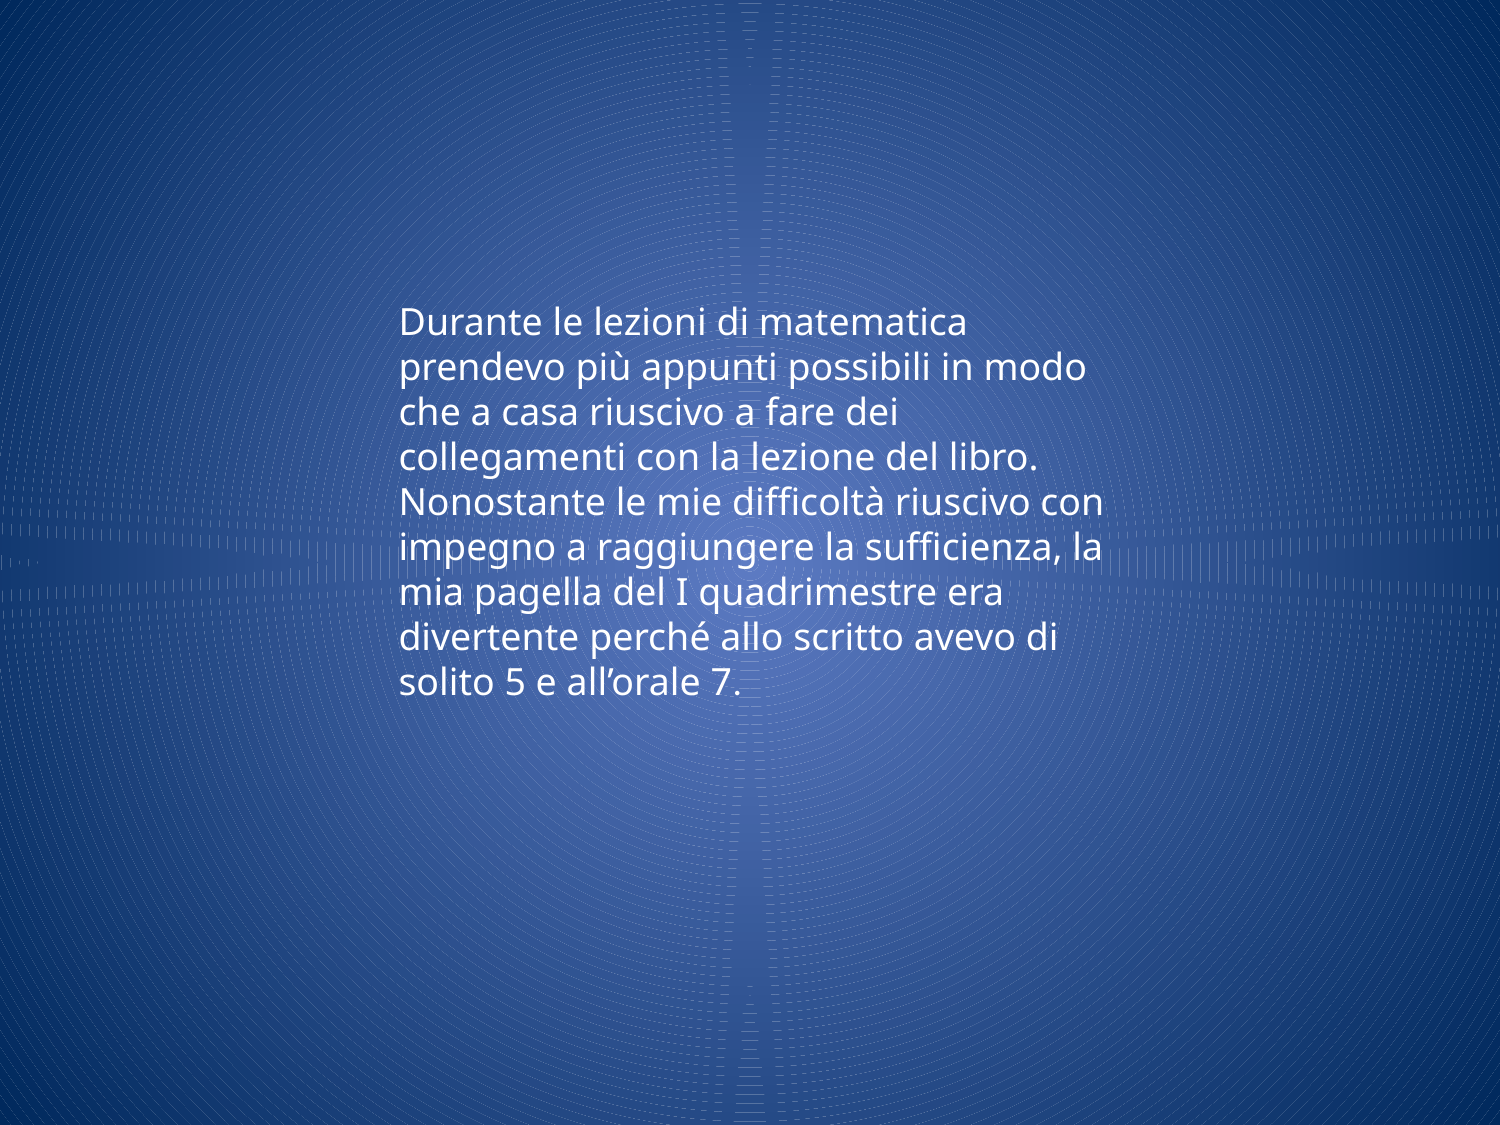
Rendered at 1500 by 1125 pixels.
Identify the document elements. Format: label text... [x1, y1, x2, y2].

text_box Durante le lezioni di matematica prendevo più appunti possibili in modo che a casa riuscivo a fare dei collegamenti con la lezione del libro. Nonostante le mie difficoltà riuscivo con impegno a raggiungere la sufficienza, la mia pagella del I quadrimestre era divertente perché allo scritto avevo di solito 5 e all’orale 7. [383, 290, 1134, 711]
